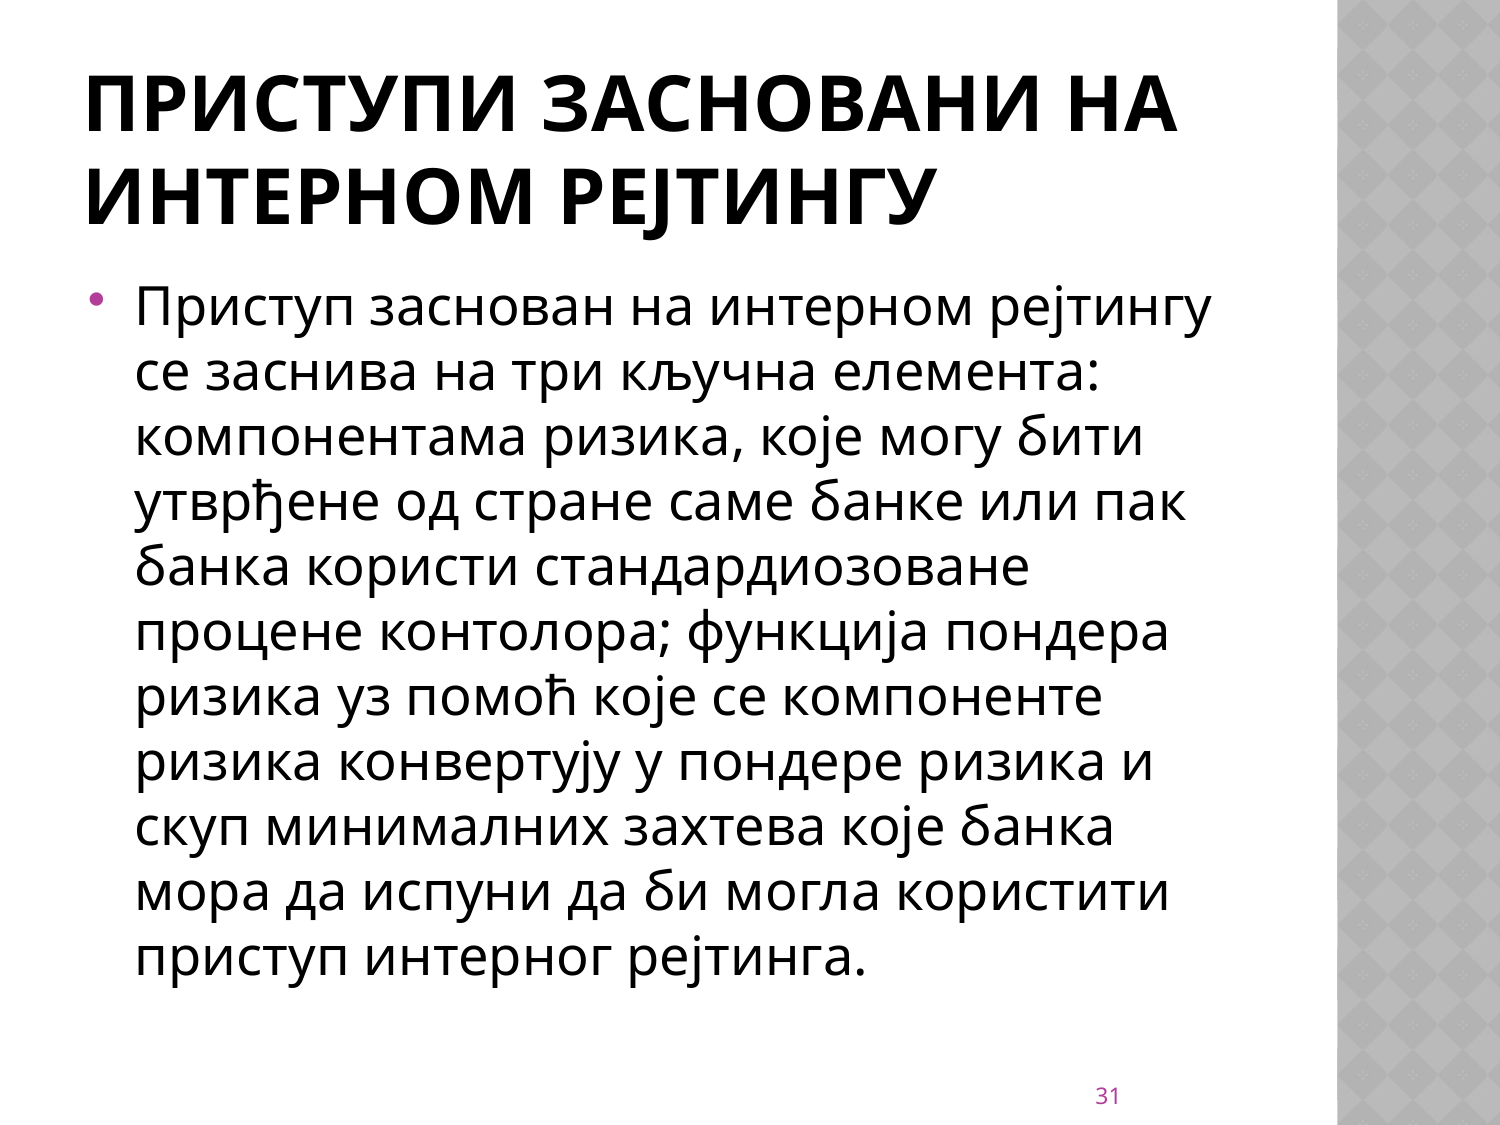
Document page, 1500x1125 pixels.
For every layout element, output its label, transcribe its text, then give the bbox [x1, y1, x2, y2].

title Приступи засновани на интерном рејтингу [75, 52, 1263, 240]
list Приступ заснован на интерном рејтингу се заснива на три кључна елемента: компонентама ризика, које могу бити утврђене од стране саме банке или пак банка користи стандардиозоване процене контолора; функција пондера ризика уз помоћ које се компоненте ризика конвертују у пондере ризика и скуп минималних захтева које банка мора да испуни да би могла користити приступ интерног рејтинга. [75, 264, 1263, 1059]
slide_number 31 [1025, 1075, 1122, 1113]
